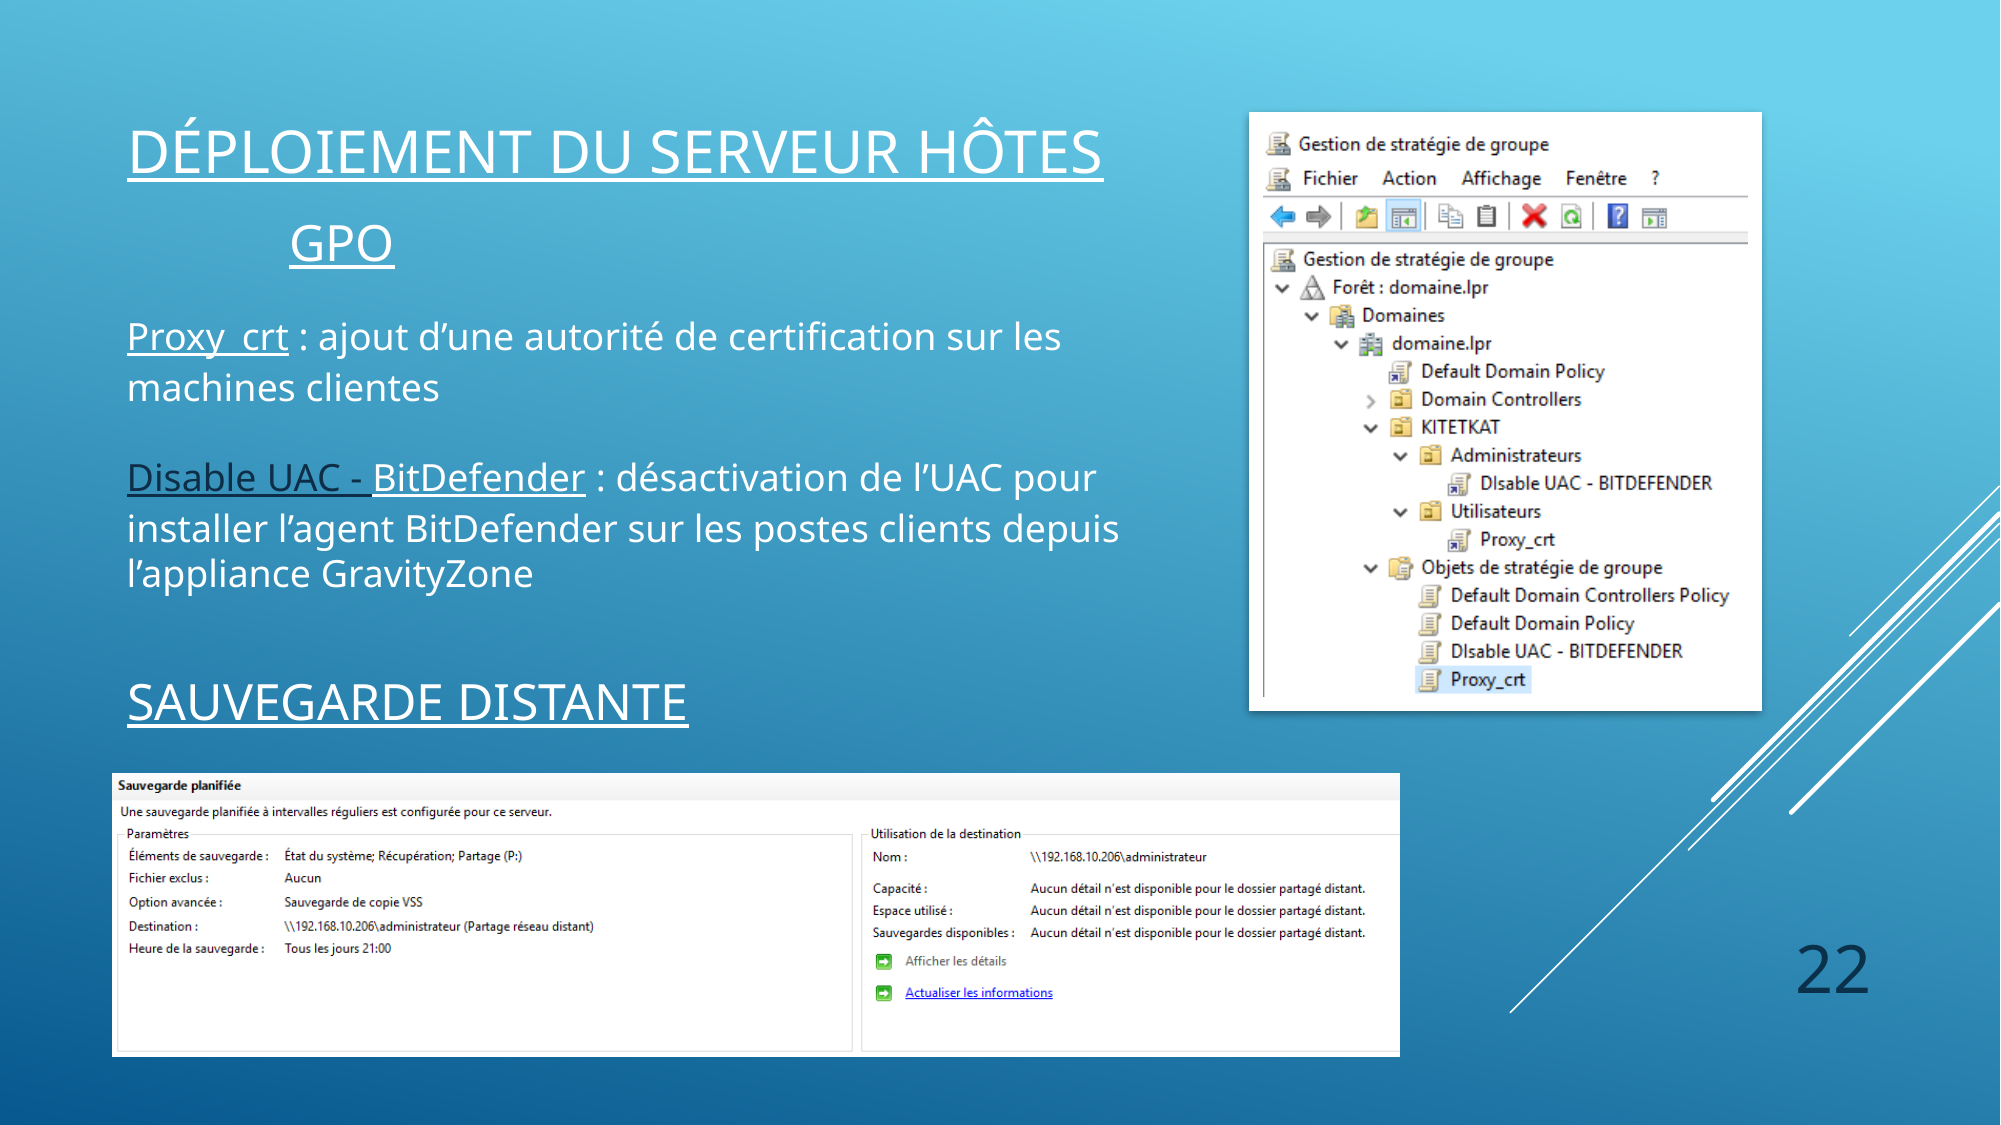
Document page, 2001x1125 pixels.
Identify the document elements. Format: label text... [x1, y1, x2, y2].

text_box Sauvegarde distante [112, 636, 1513, 765]
text_box Proxy_crt : ajout d’une autorité de certification sur les machines clientes Disable UAC - BitDefender : désactivation de l’UAC pour installer l’agent BitDefender sur les postes clients depuis l’appliance GravityZone [111, 305, 1168, 603]
picture [1263, 126, 1748, 698]
slide_number 22 [1700, 915, 1888, 1025]
picture [111, 773, 1400, 1058]
text_box GPO [274, 177, 1243, 306]
title Déploiement Du serveur hôtes [112, 85, 1221, 214]
